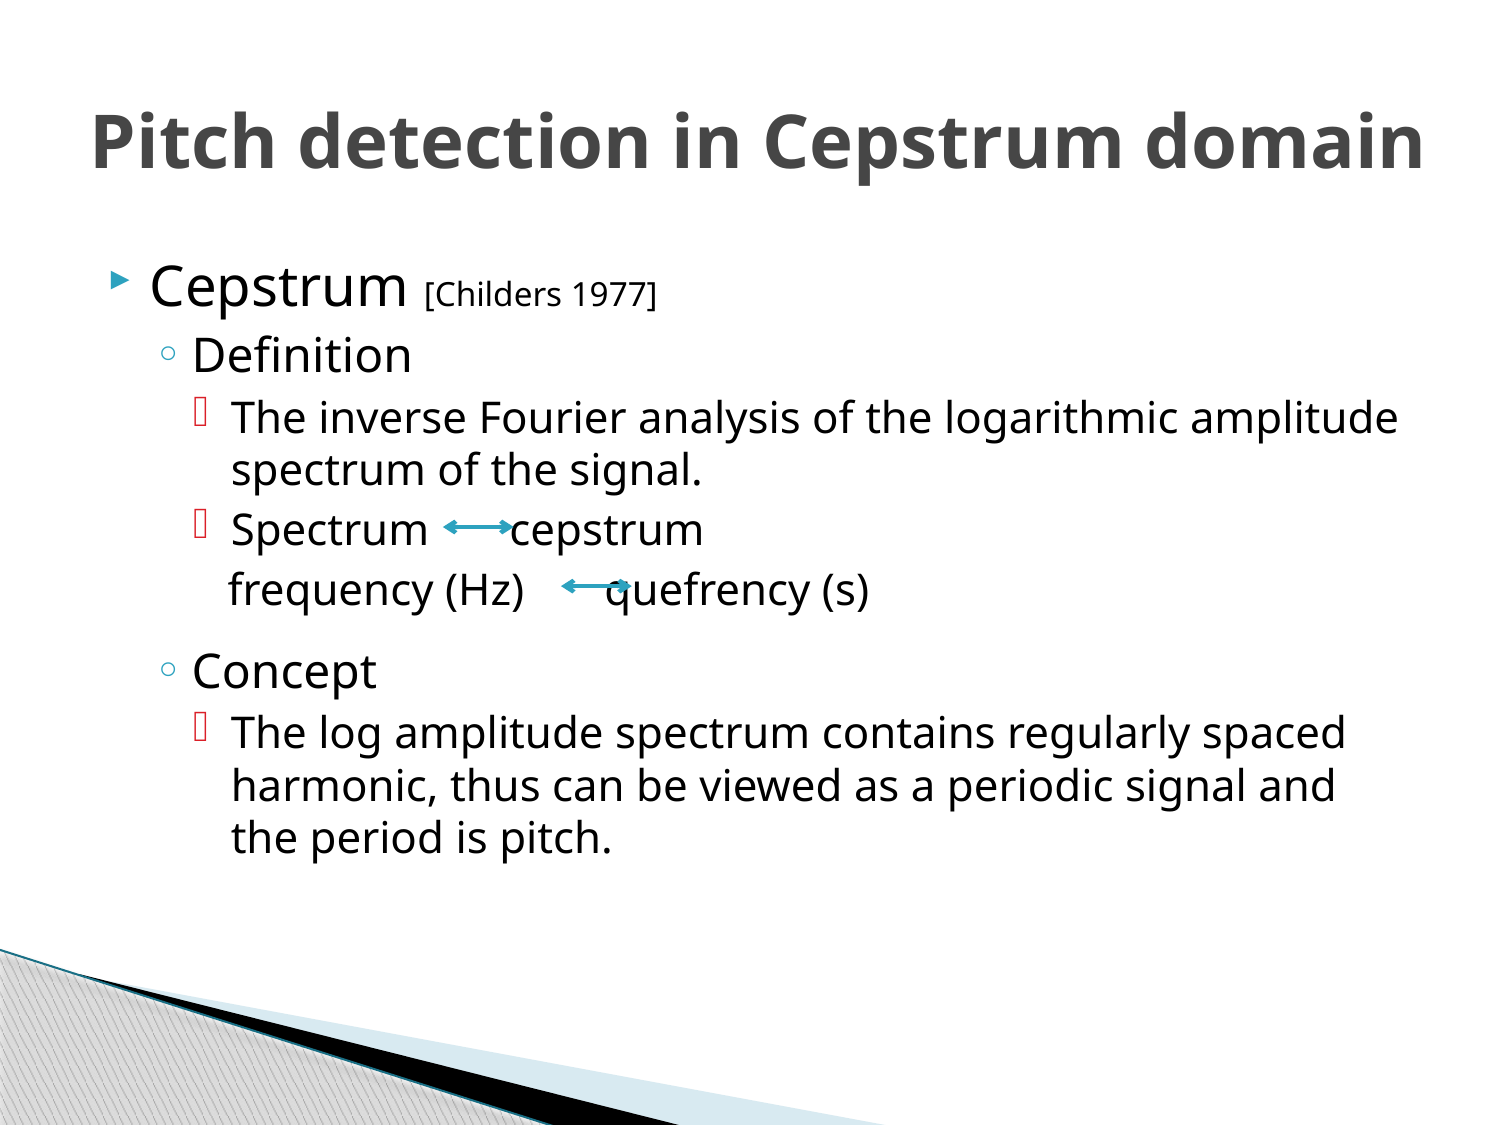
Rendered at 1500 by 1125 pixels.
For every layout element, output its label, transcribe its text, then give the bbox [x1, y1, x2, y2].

title Pitch detection in Cepstrum domain [75, 45, 1471, 233]
list Cepstrum [Childers 1977] Definition The inverse Fourier analysis of the logarithmic amplitude spectrum of the signal. Spectrum cepstrum frequency (Hz) quefrency (s) Concept The log amplitude spectrum contains regularly spaced harmonic, thus can be viewed as a periodic signal and the period is pitch. [75, 243, 1425, 986]
